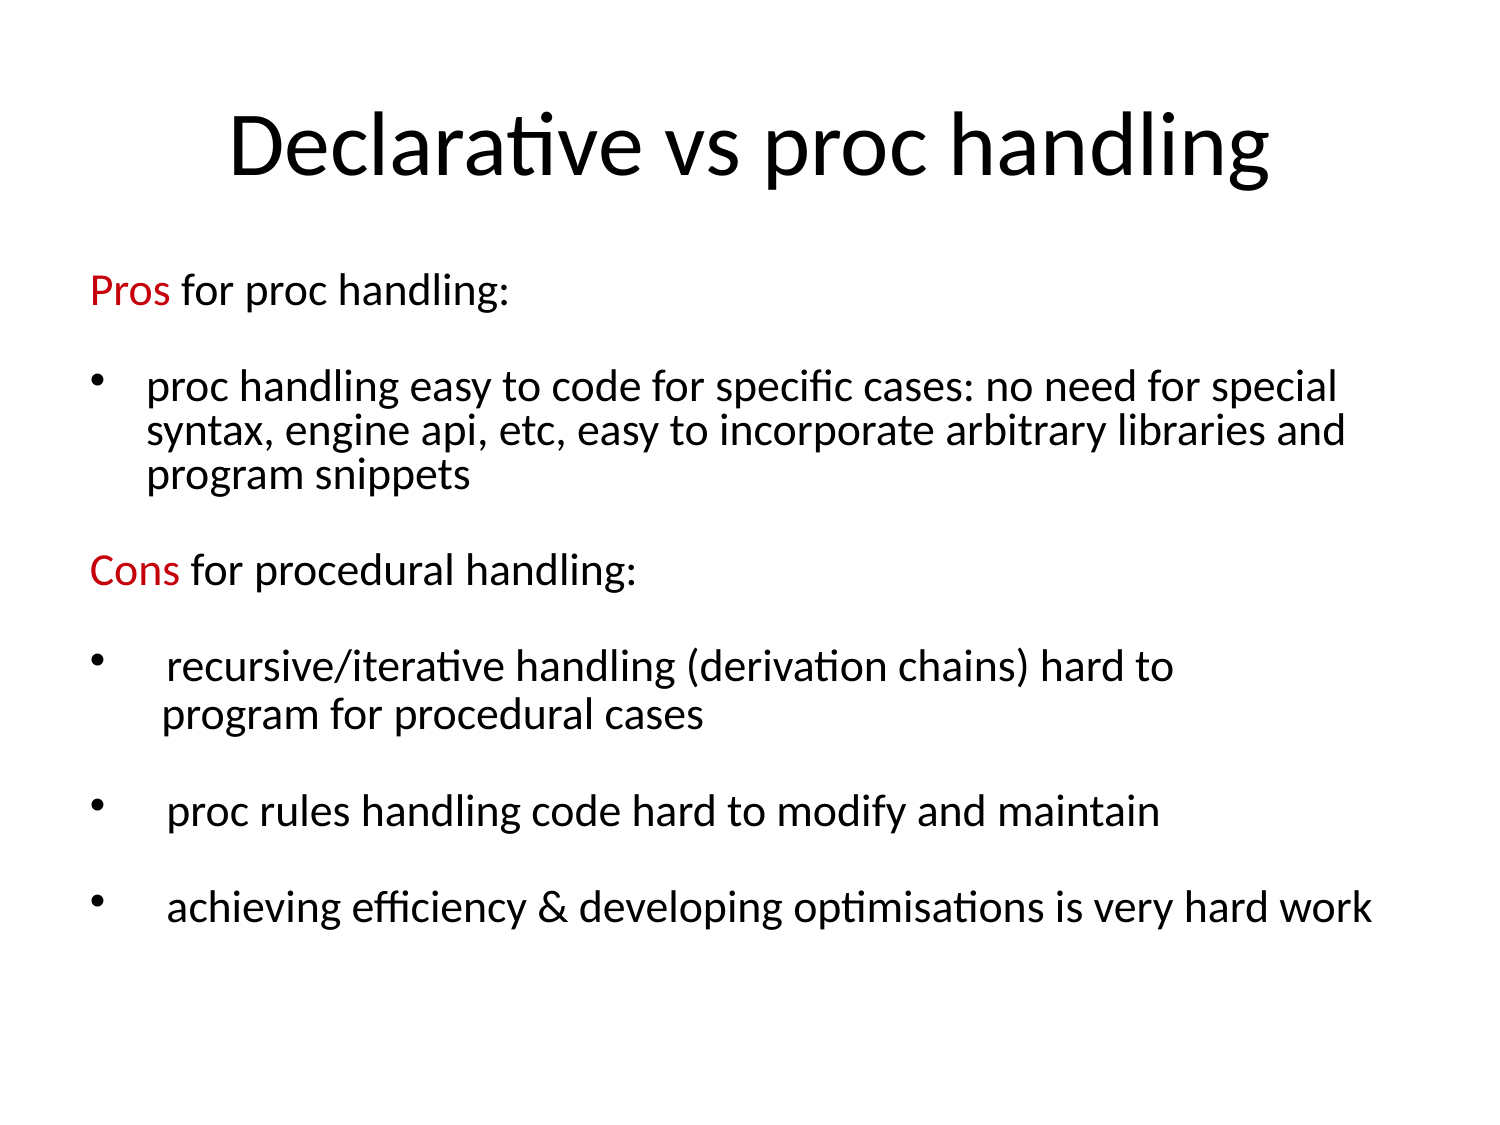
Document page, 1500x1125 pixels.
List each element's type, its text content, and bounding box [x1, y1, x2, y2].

text_box Pros for proc handling: proc handling easy to code for specific cases: no need for special syntax, engine api, etc, easy to incorporate arbitrary libraries and program snippets Cons for procedural handling: recursive/iterative handling (derivation chains) hard to program for procedural cases proc rules handling code hard to modify and maintain achieving efficiency & developing optimisations is very hard work [74, 262, 1425, 1005]
title Declarative vs proc handling [75, 45, 1425, 233]
